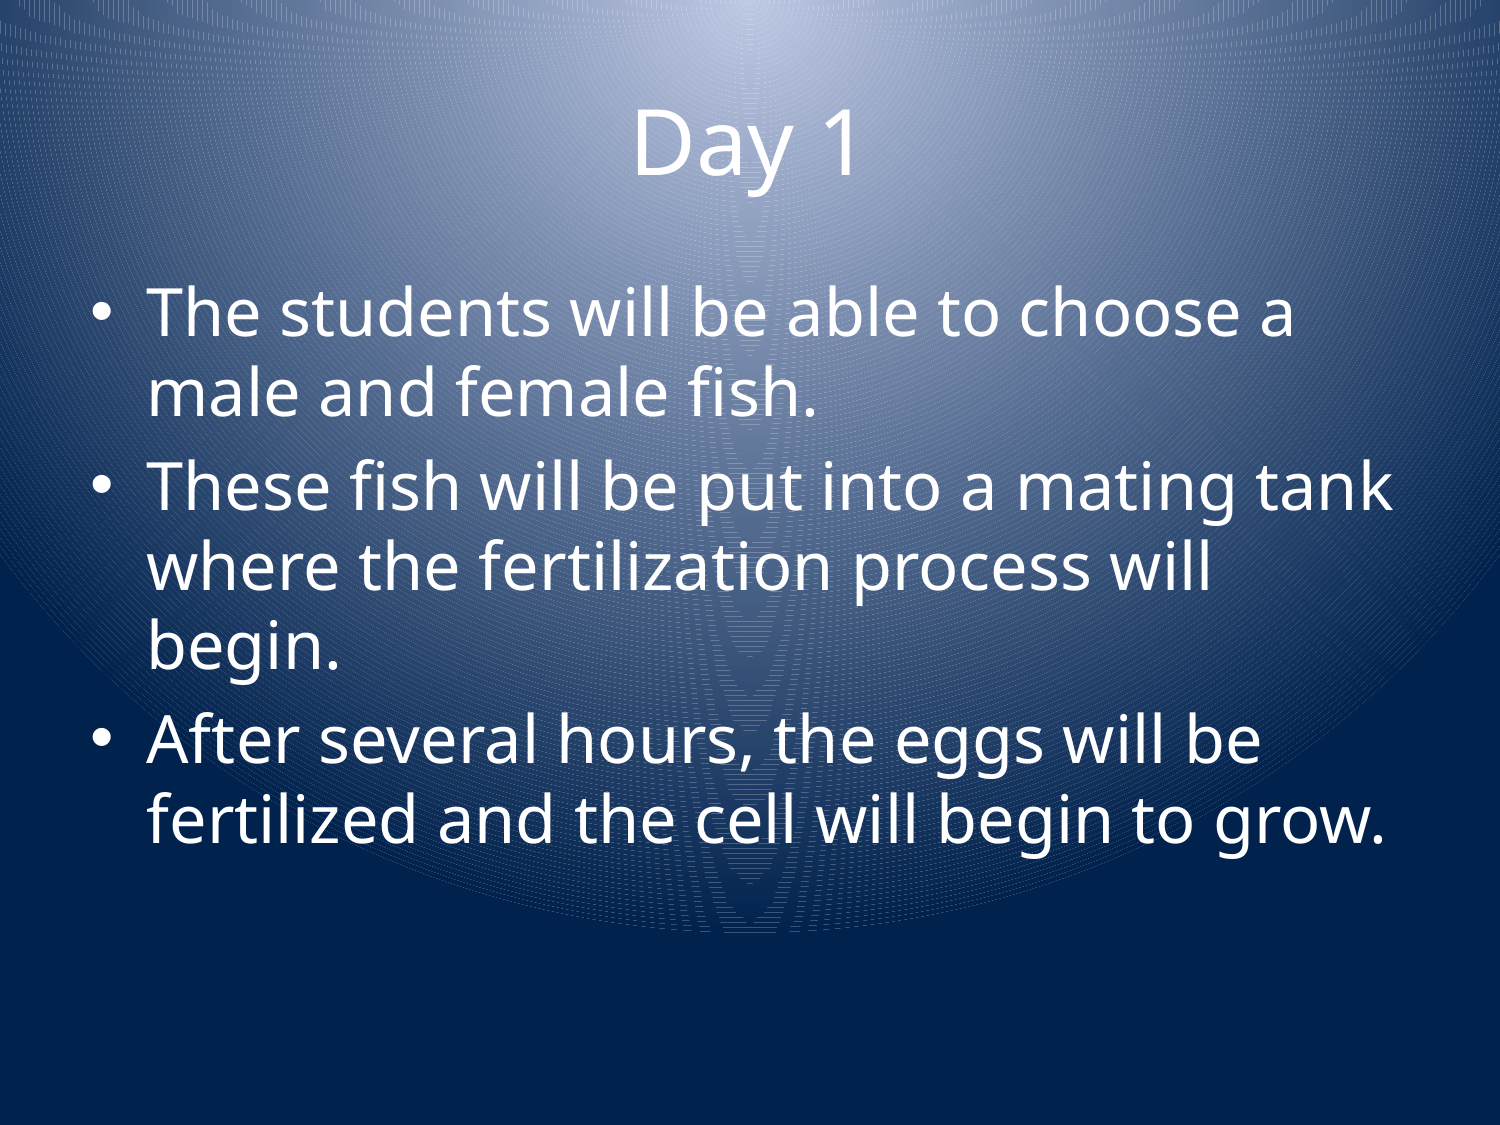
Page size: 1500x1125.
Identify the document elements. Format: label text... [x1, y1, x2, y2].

title Day 1 [75, 45, 1425, 233]
list The students will be able to choose a male and female fish. These fish will be put into a mating tank where the fertilization process will begin. After several hours, the eggs will be fertilized and the cell will begin to grow. [75, 262, 1425, 1005]
